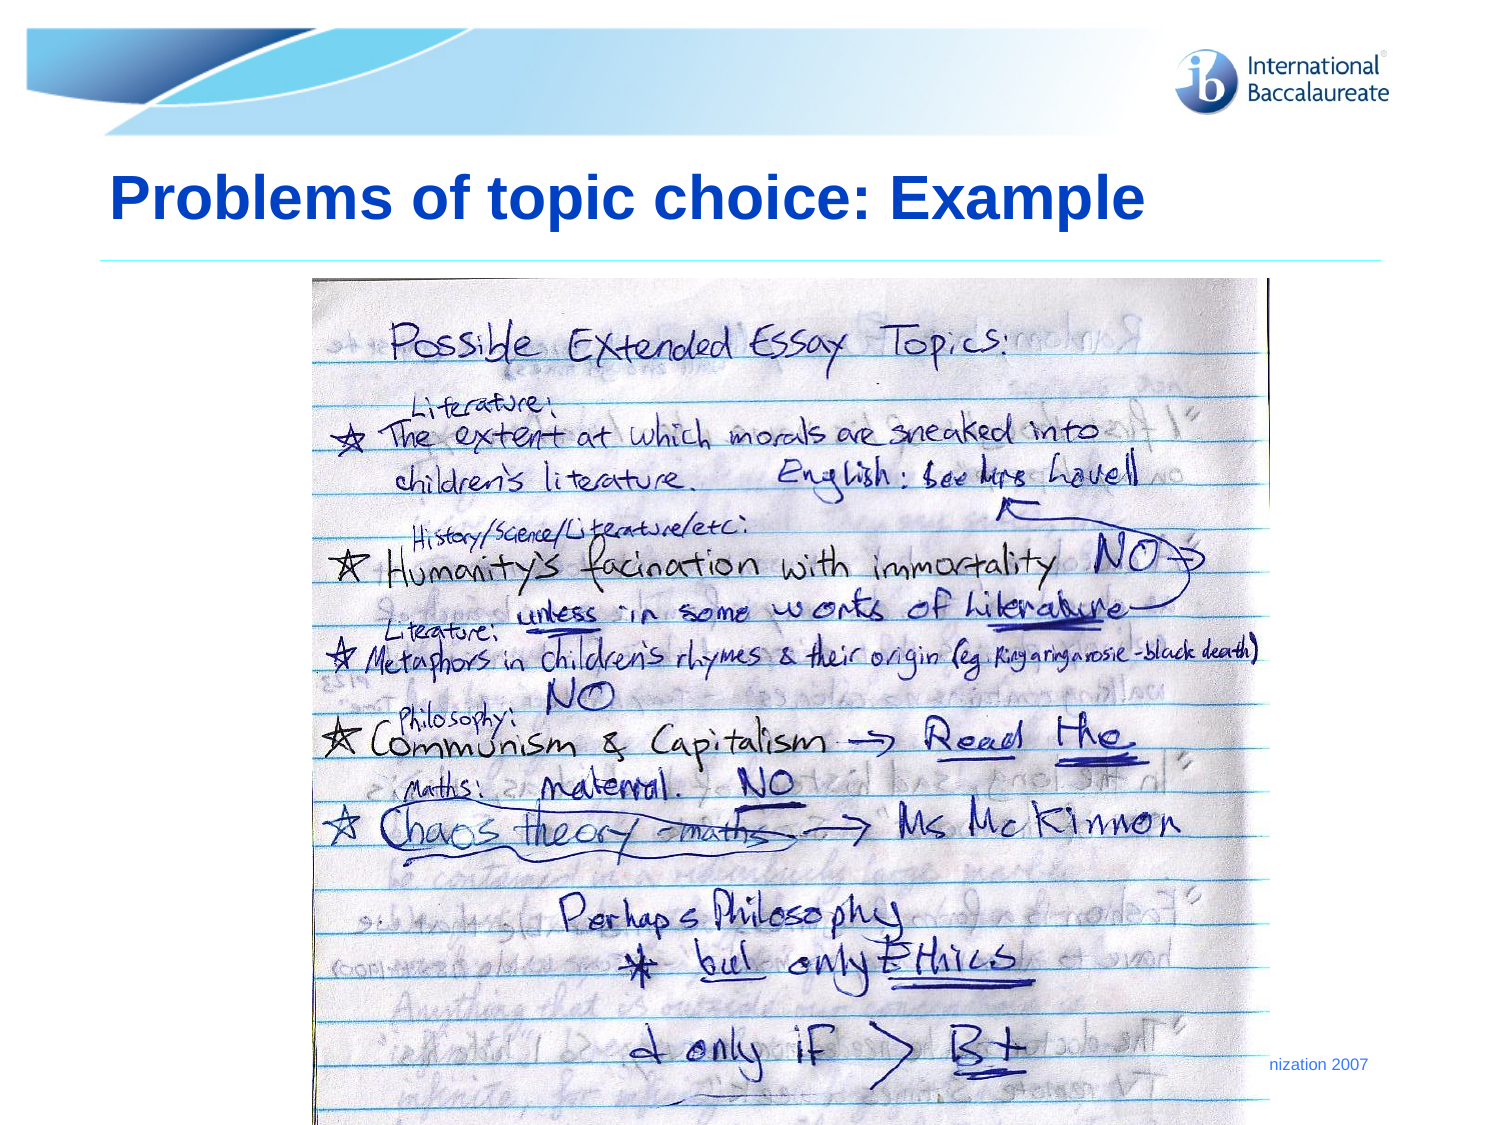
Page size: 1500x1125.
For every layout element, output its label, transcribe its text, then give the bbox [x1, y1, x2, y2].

picture [312, 278, 1270, 1125]
picture [24, 24, 1389, 142]
title Problems of topic choice: Example [94, 149, 1383, 261]
